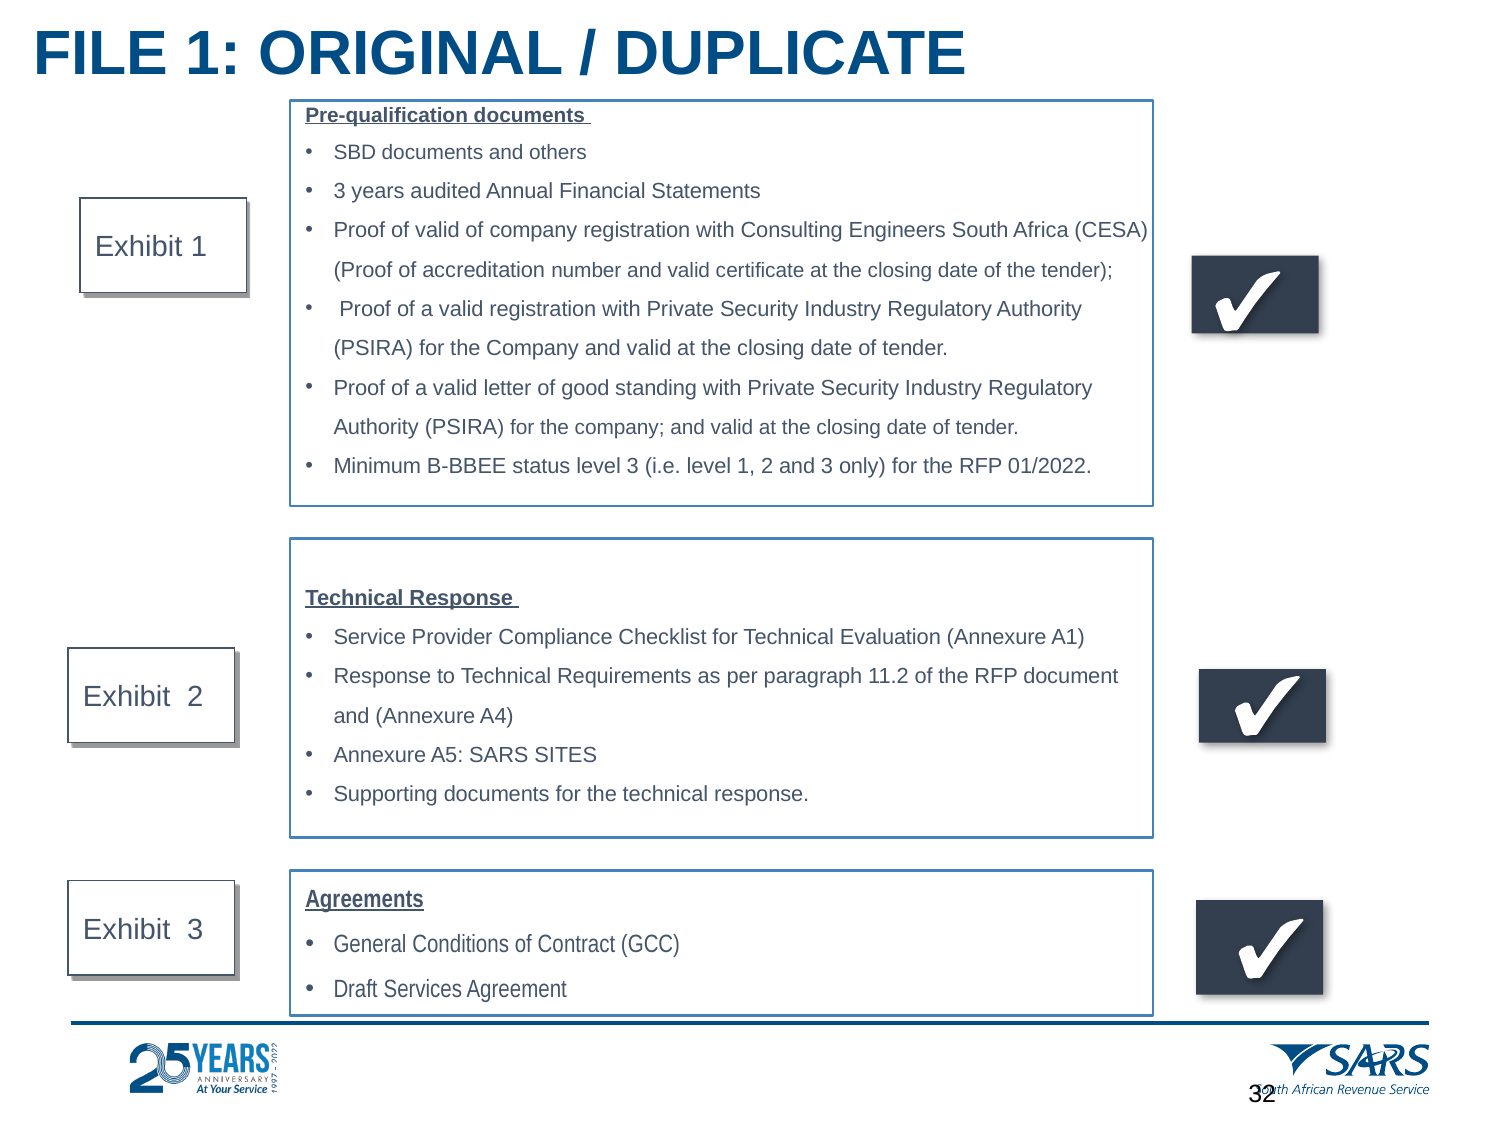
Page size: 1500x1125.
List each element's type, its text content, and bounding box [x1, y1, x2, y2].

text_box Exhibit 1 [79, 197, 247, 293]
text_box [1234, 676, 1300, 736]
text_box Technical Response Service Provider Compliance Checklist for Technical Evaluation (Annexure A1) Response to Technical Requirements as per paragraph 11.2 of the RFP document and (Annexure A4) Annexure A5: SARS SITES Supporting documents for the technical response. [289, 538, 1154, 838]
text_box FILE 1: ORIGINAL / DUPLICATE [18, 12, 1500, 101]
text_box [1215, 271, 1281, 332]
text_box [1238, 918, 1304, 979]
text_box [1191, 255, 1319, 334]
text_box [1198, 669, 1326, 743]
text_box Exhibit 3 [68, 880, 235, 976]
text_box [1196, 900, 1324, 995]
slide_number 31 [1191, 1076, 1333, 1108]
text_box Exhibit 2 [68, 647, 235, 743]
text_box Agreements General Conditions of Contract (GCC) Draft Services Agreement [289, 870, 1154, 1016]
text_box Pre-qualification documents SBD documents and others 3 years audited Annual Financial Statements Proof of valid of company registration with Consulting Engineers South Africa (CESA) (Proof of accreditation number and valid certificate at the closing date of the tender); Proof of a valid registration with Private Security Industry Regulatory Authority (PSIRA) for the Company and valid at the closing date of tender. Proof of a valid letter of good standing with Private Security Industry Regulatory Authority (PSIRA) for the company; and valid at the closing date of tender. Minimum B-BBEE status level 3 (i.e. level 1, 2 and 3 only) for the RFP 01/2022. [289, 100, 1154, 506]
